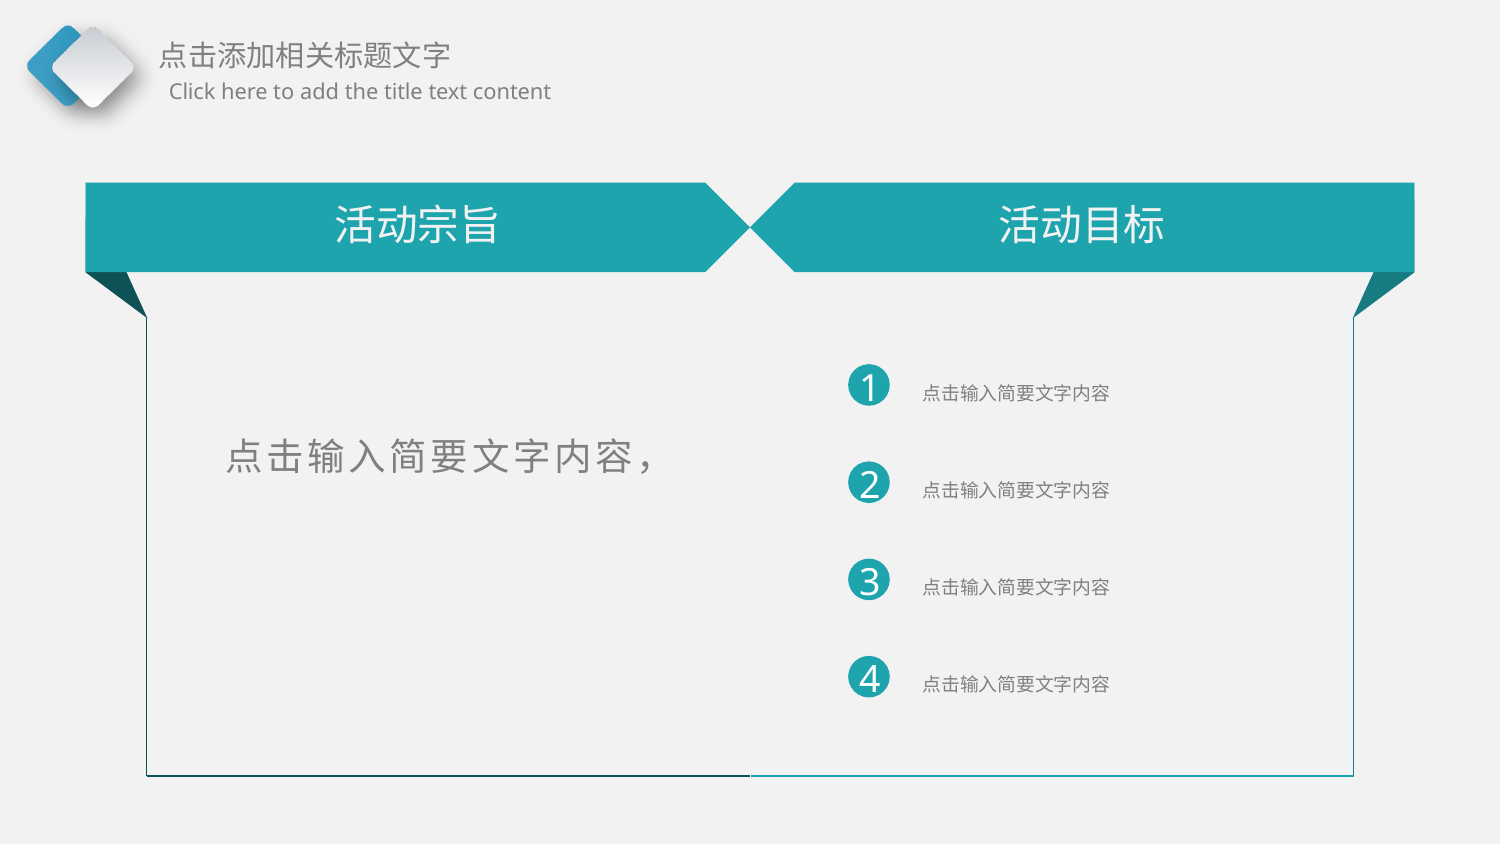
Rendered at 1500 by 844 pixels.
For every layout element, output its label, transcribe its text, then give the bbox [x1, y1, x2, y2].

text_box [847, 460, 890, 507]
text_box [847, 655, 890, 701]
text_box 点击添加相关标题文字 [149, 32, 503, 78]
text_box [85, 182, 747, 273]
text_box 点击输入简要文字内容 [922, 563, 1315, 598]
text_box 点击输入简要文字内容 [922, 660, 1315, 695]
text_box Click here to add the title text content [157, 71, 564, 110]
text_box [1352, 280, 1415, 777]
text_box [847, 557, 890, 604]
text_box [17, 15, 143, 118]
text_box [749, 182, 1415, 273]
text_box 点击输入简要文字内容， [225, 410, 637, 479]
text_box 点击输入简要文字内容 [922, 369, 1315, 405]
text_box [85, 281, 148, 777]
text_box 点击输入简要文字内容 [922, 466, 1315, 502]
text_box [847, 363, 890, 410]
